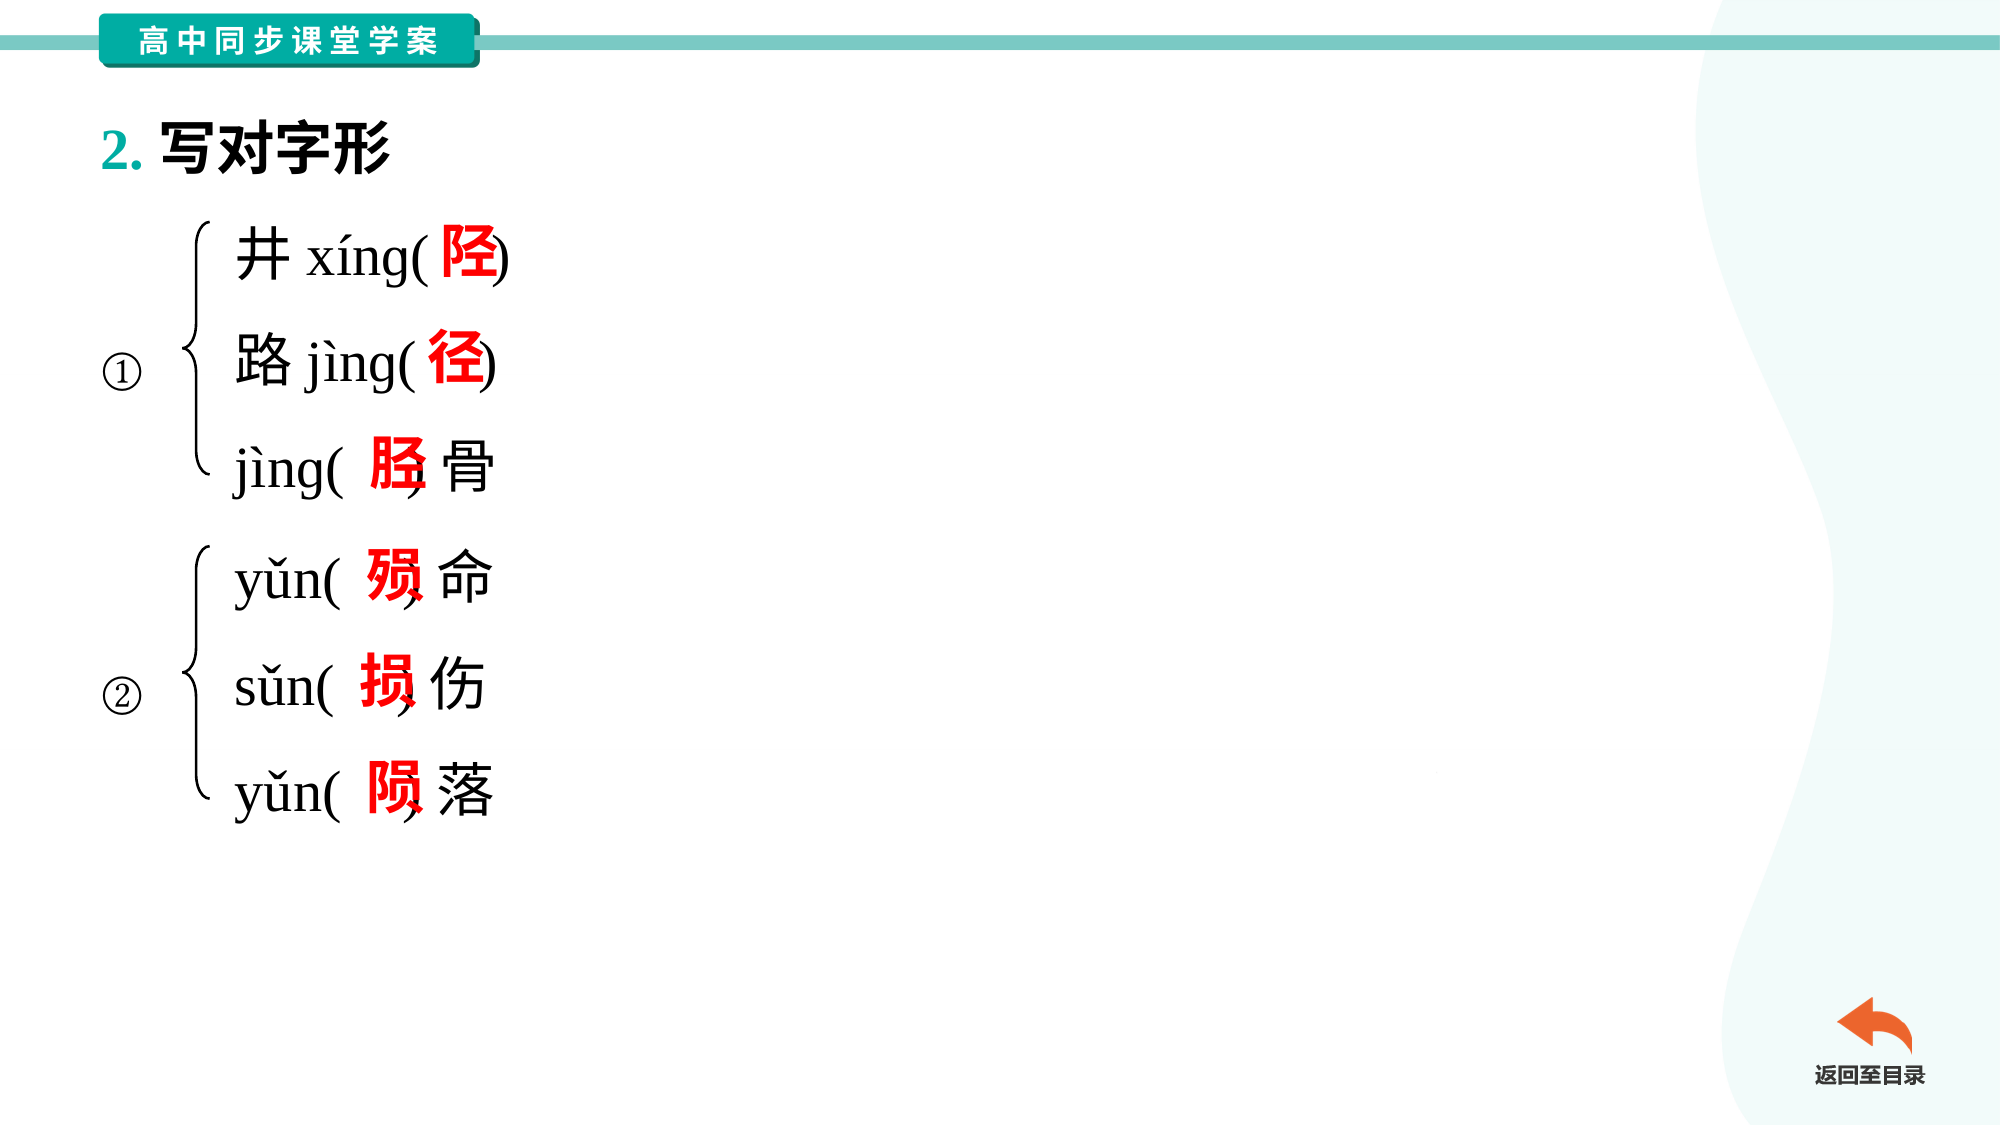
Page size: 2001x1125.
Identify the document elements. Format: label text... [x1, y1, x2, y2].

text_box 2.写对字形 [100, 76, 1899, 181]
text_box 井xínɡ( ) 路jìnɡ( ) jìnɡ( )骨 [234, 180, 581, 500]
text_box 陨 [344, 718, 446, 821]
text_box [182, 221, 210, 475]
text_box 殒 [344, 505, 446, 608]
text_box [182, 545, 210, 800]
text_box 损 [338, 611, 440, 715]
text_box 陉 [419, 181, 521, 284]
text_box ② [100, 619, 187, 727]
text_box 胫 [347, 394, 449, 497]
picture [0, 0, 2000, 1125]
text_box ① [100, 295, 187, 402]
text_box 径 [406, 287, 508, 390]
text_box yǔn( )命 sǔn( )伤 yǔn( )落 [234, 504, 565, 824]
